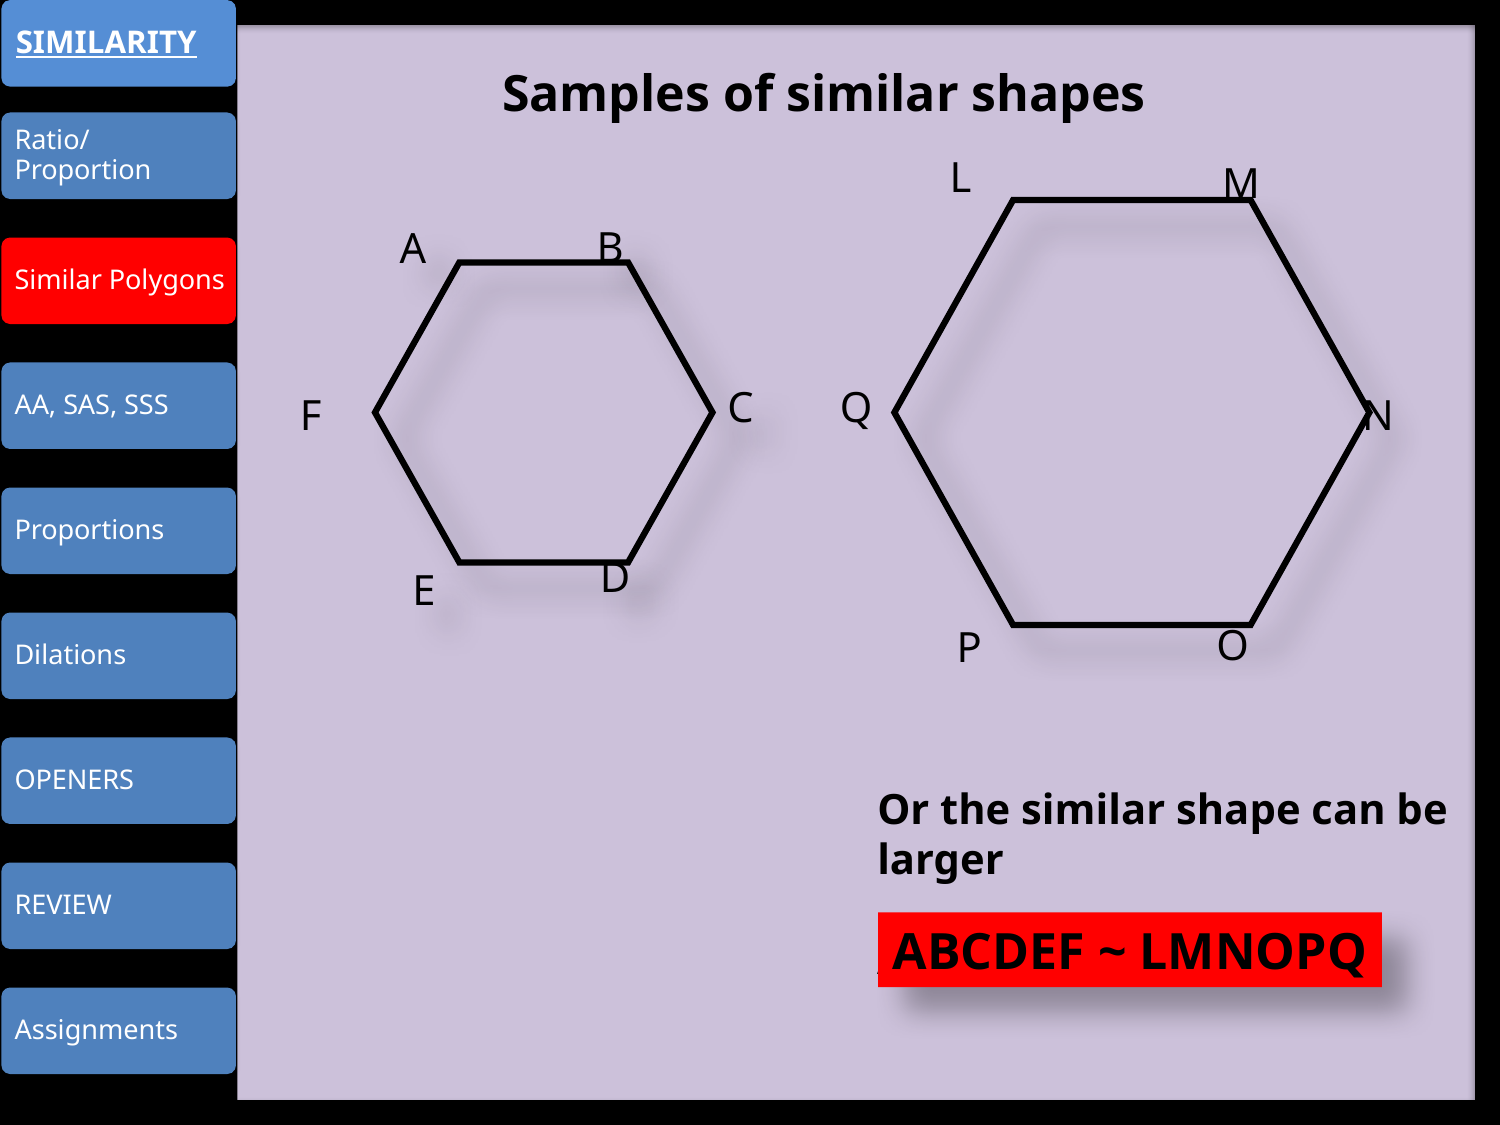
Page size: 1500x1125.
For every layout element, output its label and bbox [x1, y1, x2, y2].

text_box [238, 0, 1500, 1125]
text_box [0, 0, 238, 1125]
